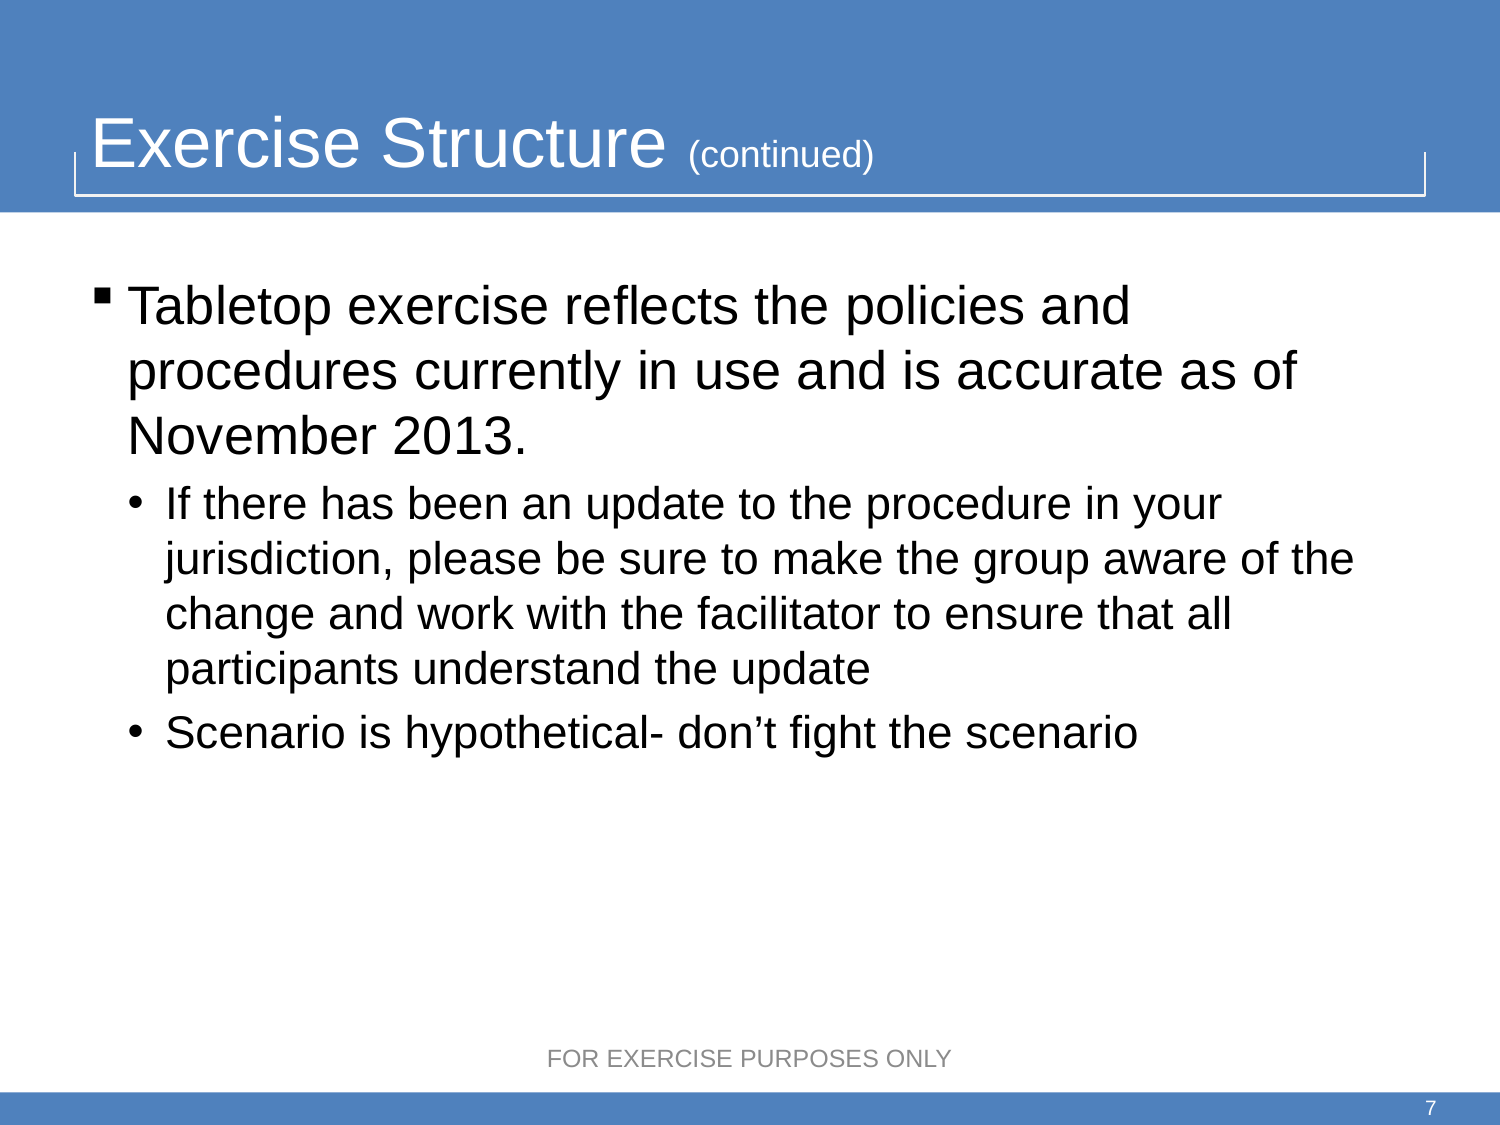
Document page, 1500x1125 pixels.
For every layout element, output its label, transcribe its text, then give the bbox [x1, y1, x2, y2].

title Exercise Structure (continued) [74, 44, 1426, 233]
list Tabletop exercise reflects the policies and procedures currently in use and is accurate as of November 2013. If there has been an update to the procedure in your jurisdiction, please be sure to make the group aware of the change and work with the facilitator to ensure that all participants understand the update Scenario is hypothetical- don’t fight the scenario [74, 262, 1426, 1006]
footer FOR EXERCISE PURPOSES ONLY [512, 1042, 988, 1103]
